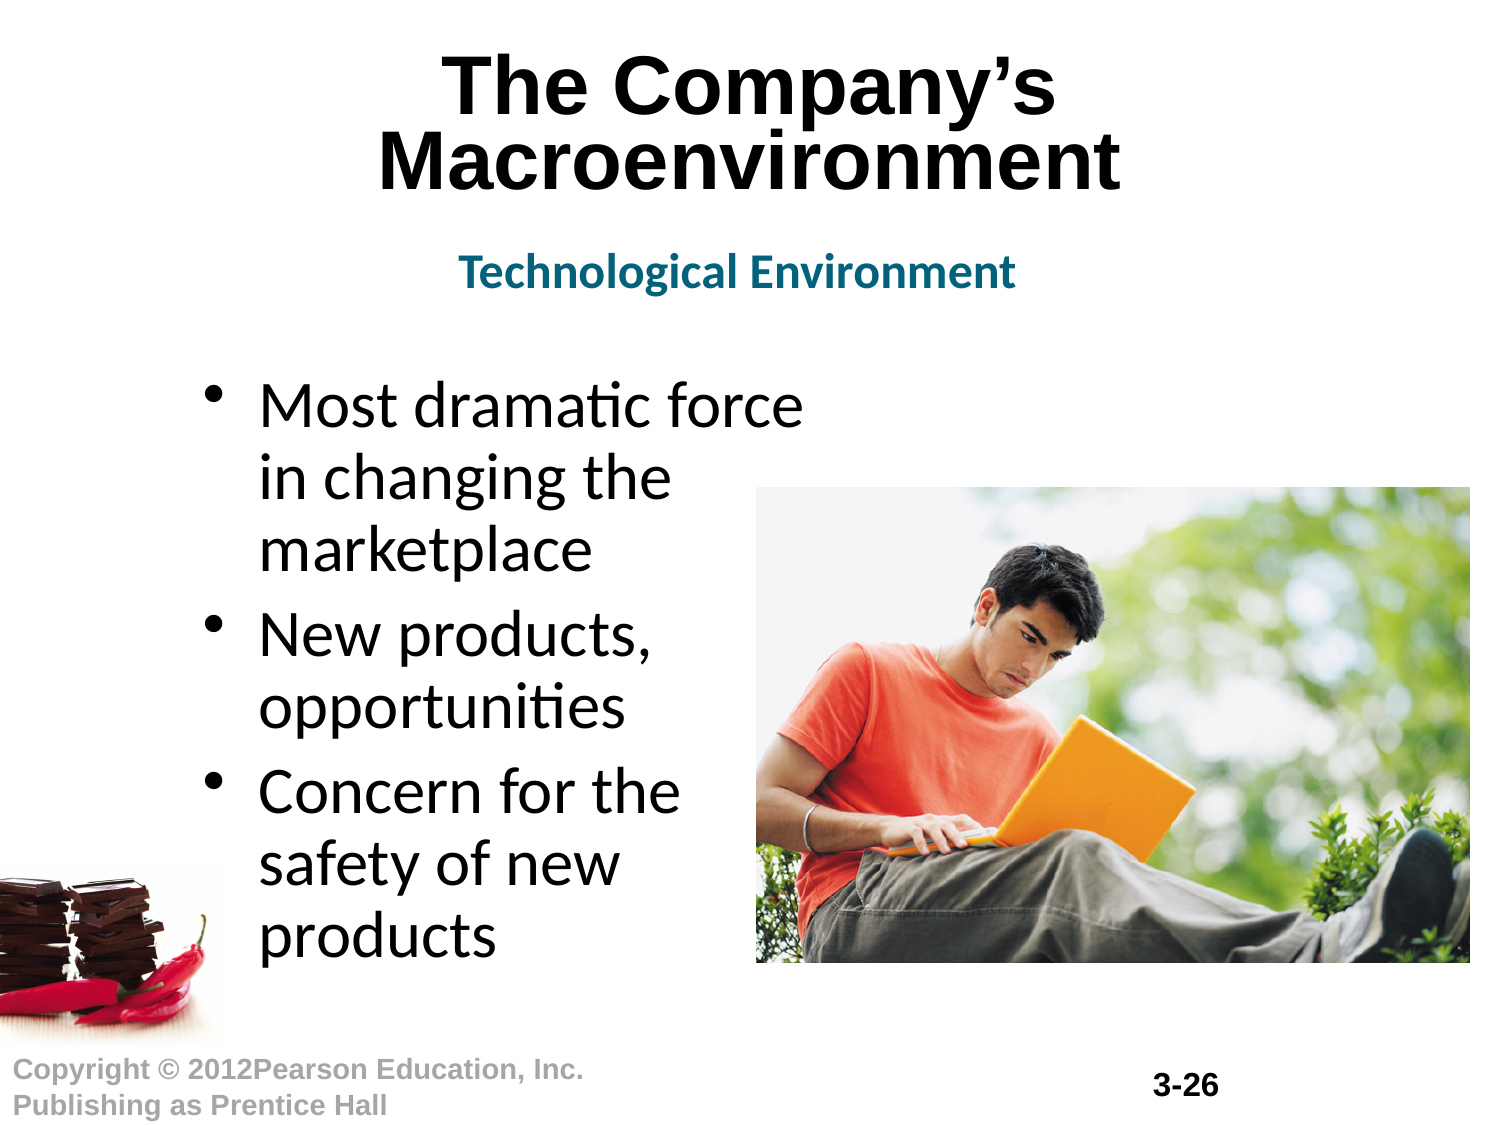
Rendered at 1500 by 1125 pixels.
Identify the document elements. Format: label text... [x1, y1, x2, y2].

picture [0, 862, 225, 1050]
title The Company’s Macroenvironment [112, 37, 1388, 226]
picture [755, 487, 1470, 963]
list Technological Environment [149, 237, 1326, 301]
list Most dramatic force in changing the marketplace New products, opportunities Concern for the safety of new products [187, 362, 863, 1001]
